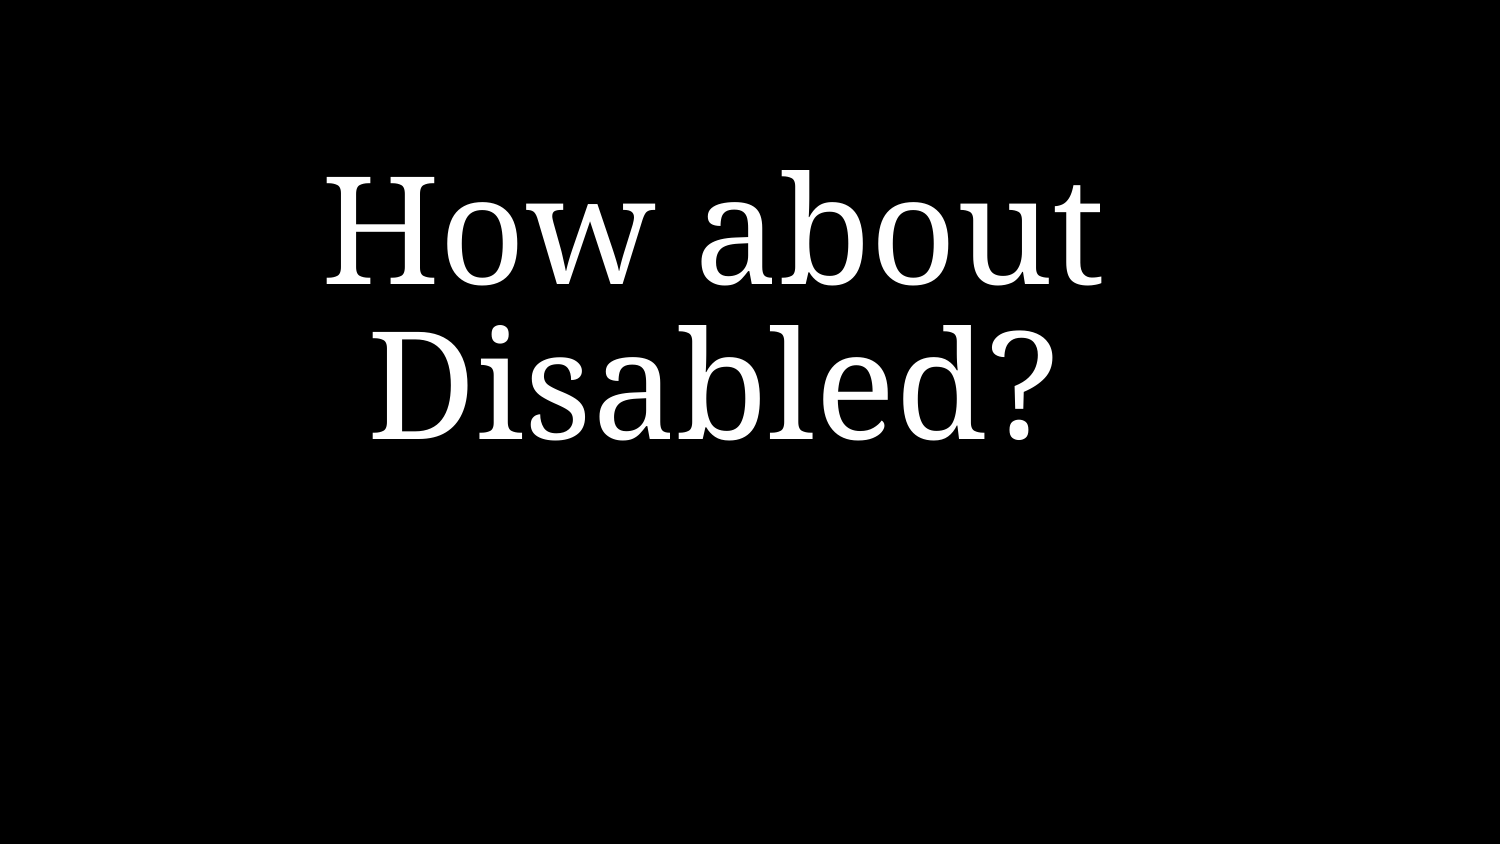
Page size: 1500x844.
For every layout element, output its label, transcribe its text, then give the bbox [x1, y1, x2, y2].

title How about Disabled? [77, 145, 1350, 452]
